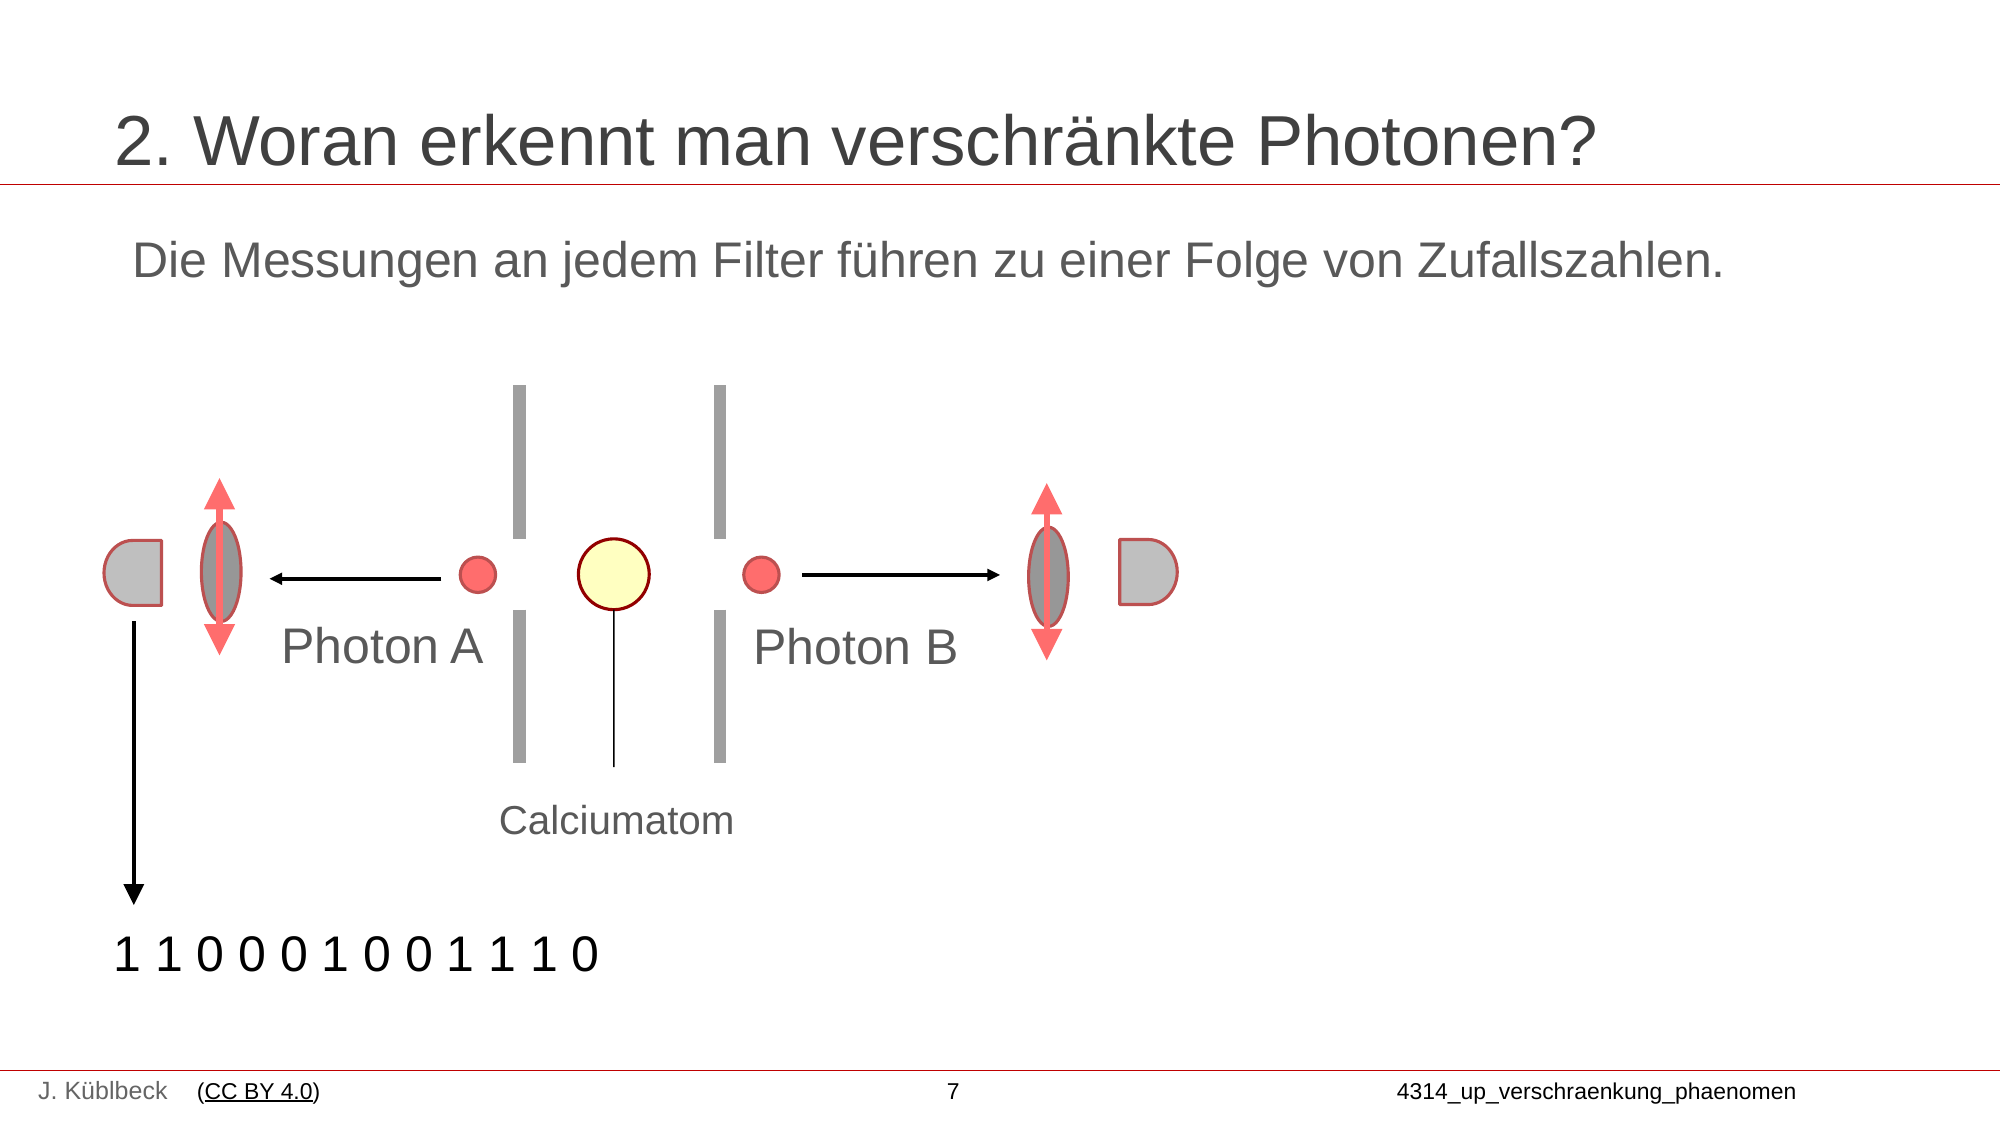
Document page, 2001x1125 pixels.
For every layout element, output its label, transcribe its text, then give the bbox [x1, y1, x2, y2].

text_box [102, 538, 164, 607]
text_box [1118, 537, 1179, 607]
text_box 1 1 0 0 0 1 0 0 1 1 1 0 [31, 913, 694, 1125]
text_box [199, 385, 1050, 882]
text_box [201, 477, 242, 656]
title 2. Woran erkennt man verschränkte Photonen? [99, 90, 1900, 185]
list Die Messungen an jedem Filter führen zu einer Folge von Zufallszahlen. [99, 219, 1900, 1047]
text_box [1028, 482, 1069, 661]
